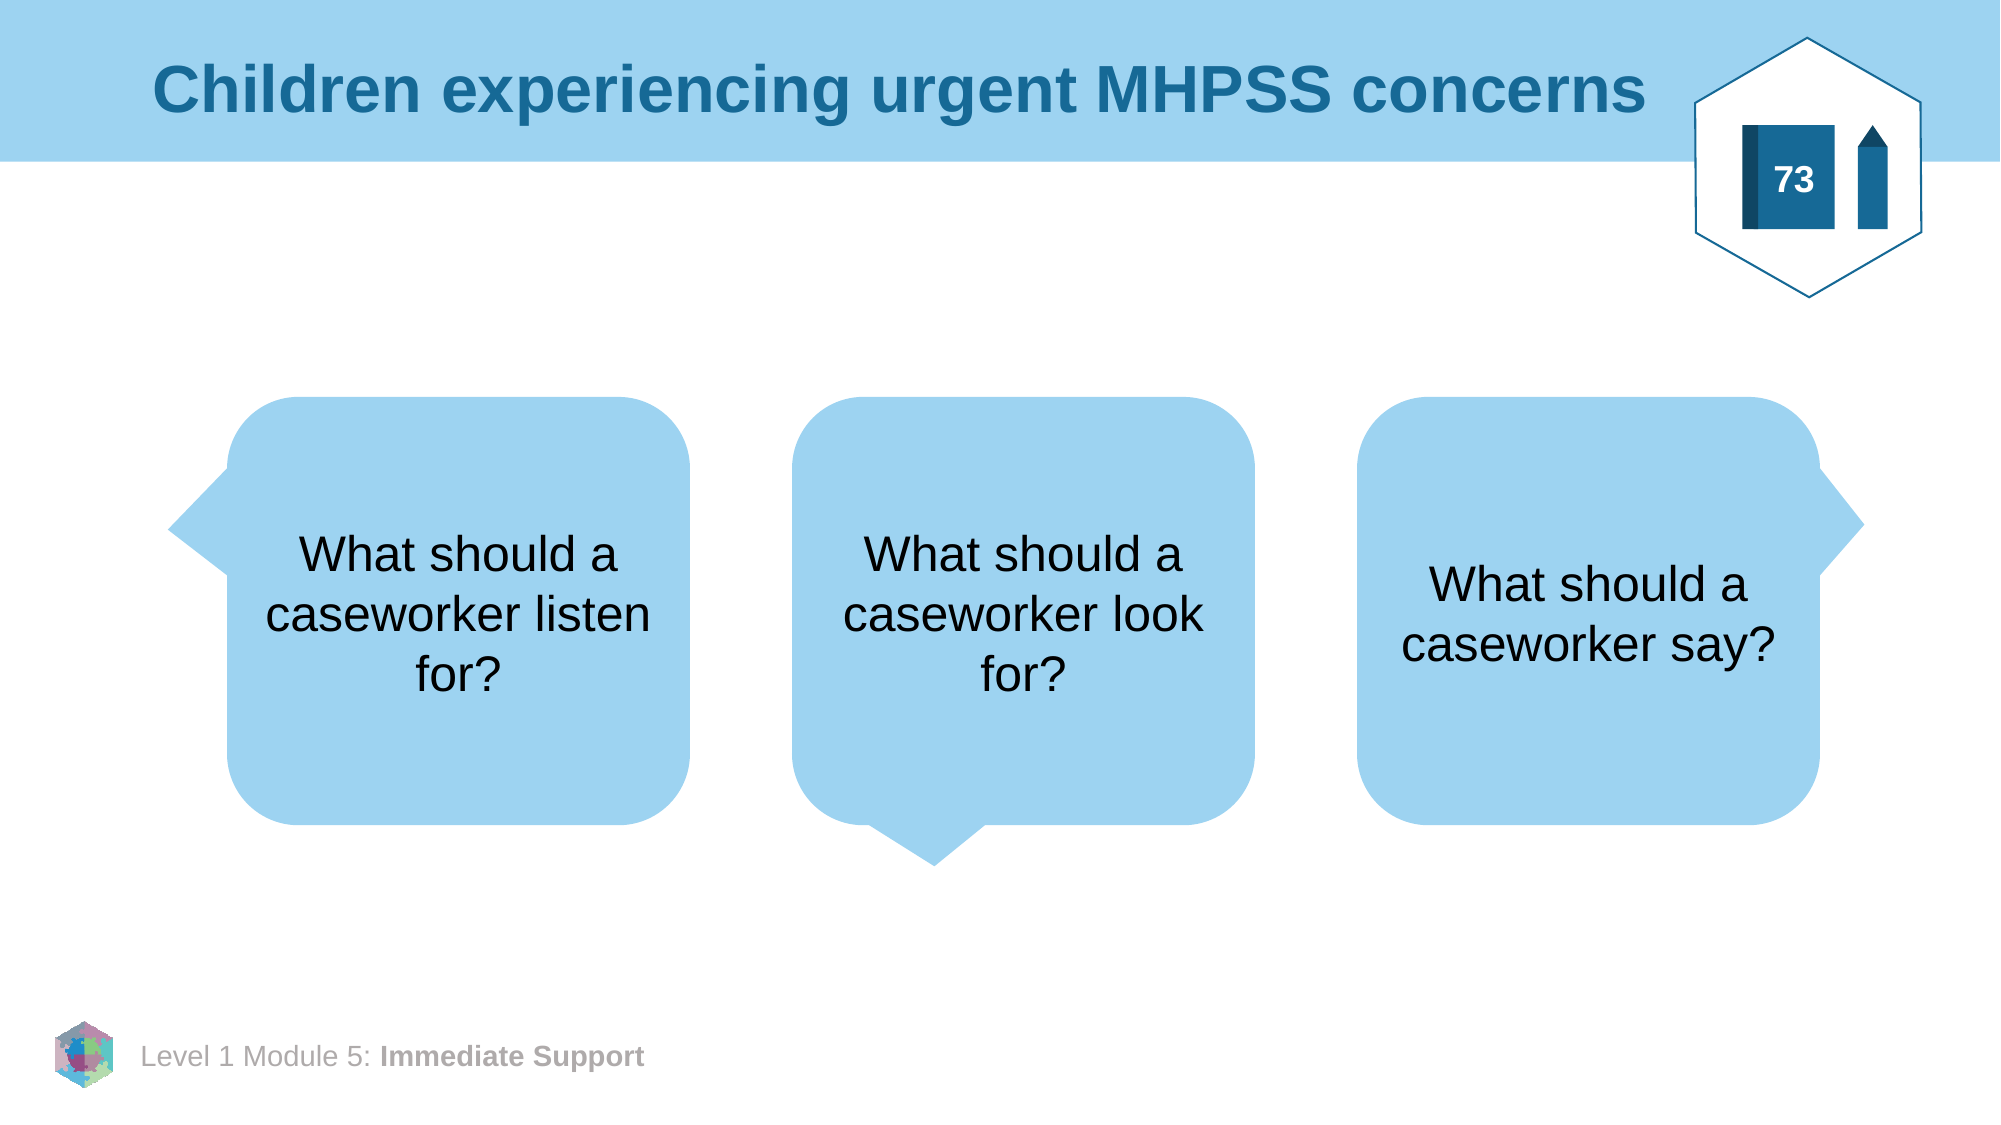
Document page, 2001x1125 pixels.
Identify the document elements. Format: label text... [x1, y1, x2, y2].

text_box What should a caseworker say? [1355, 395, 1866, 827]
title Children experiencing urgent MHPSS concerns [137, 19, 1863, 163]
picture [55, 1021, 113, 1088]
text_box What should a caseworker listen for? [166, 395, 691, 827]
text_box What should a caseworker look for? [790, 395, 1256, 868]
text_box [1677, 55, 1939, 280]
